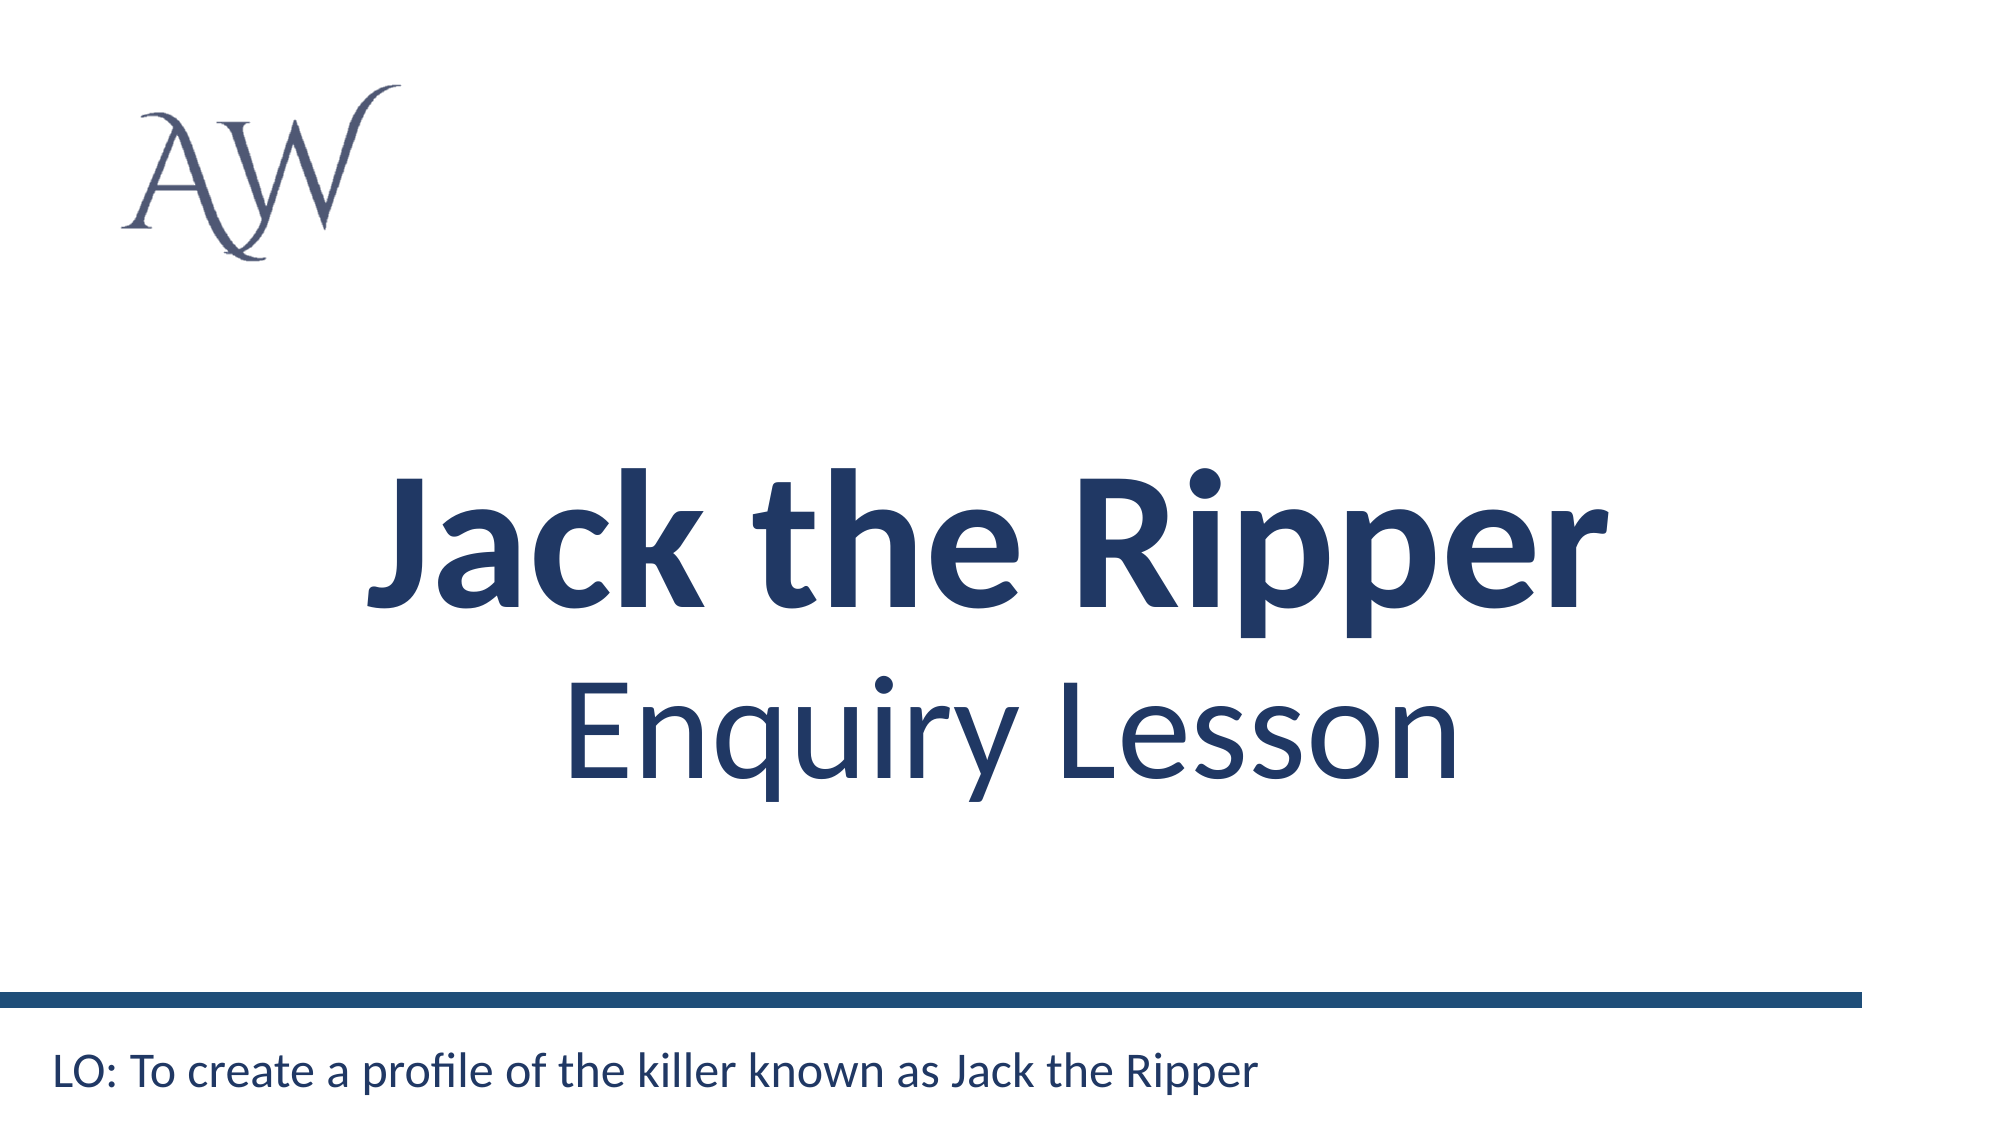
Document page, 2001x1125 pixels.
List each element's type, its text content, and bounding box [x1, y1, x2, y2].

text_box LO: To create a profile of the killer known as Jack the Ripper [37, 1031, 1763, 1112]
title Jack the Ripper Enquiry Lesson [256, 421, 1769, 825]
